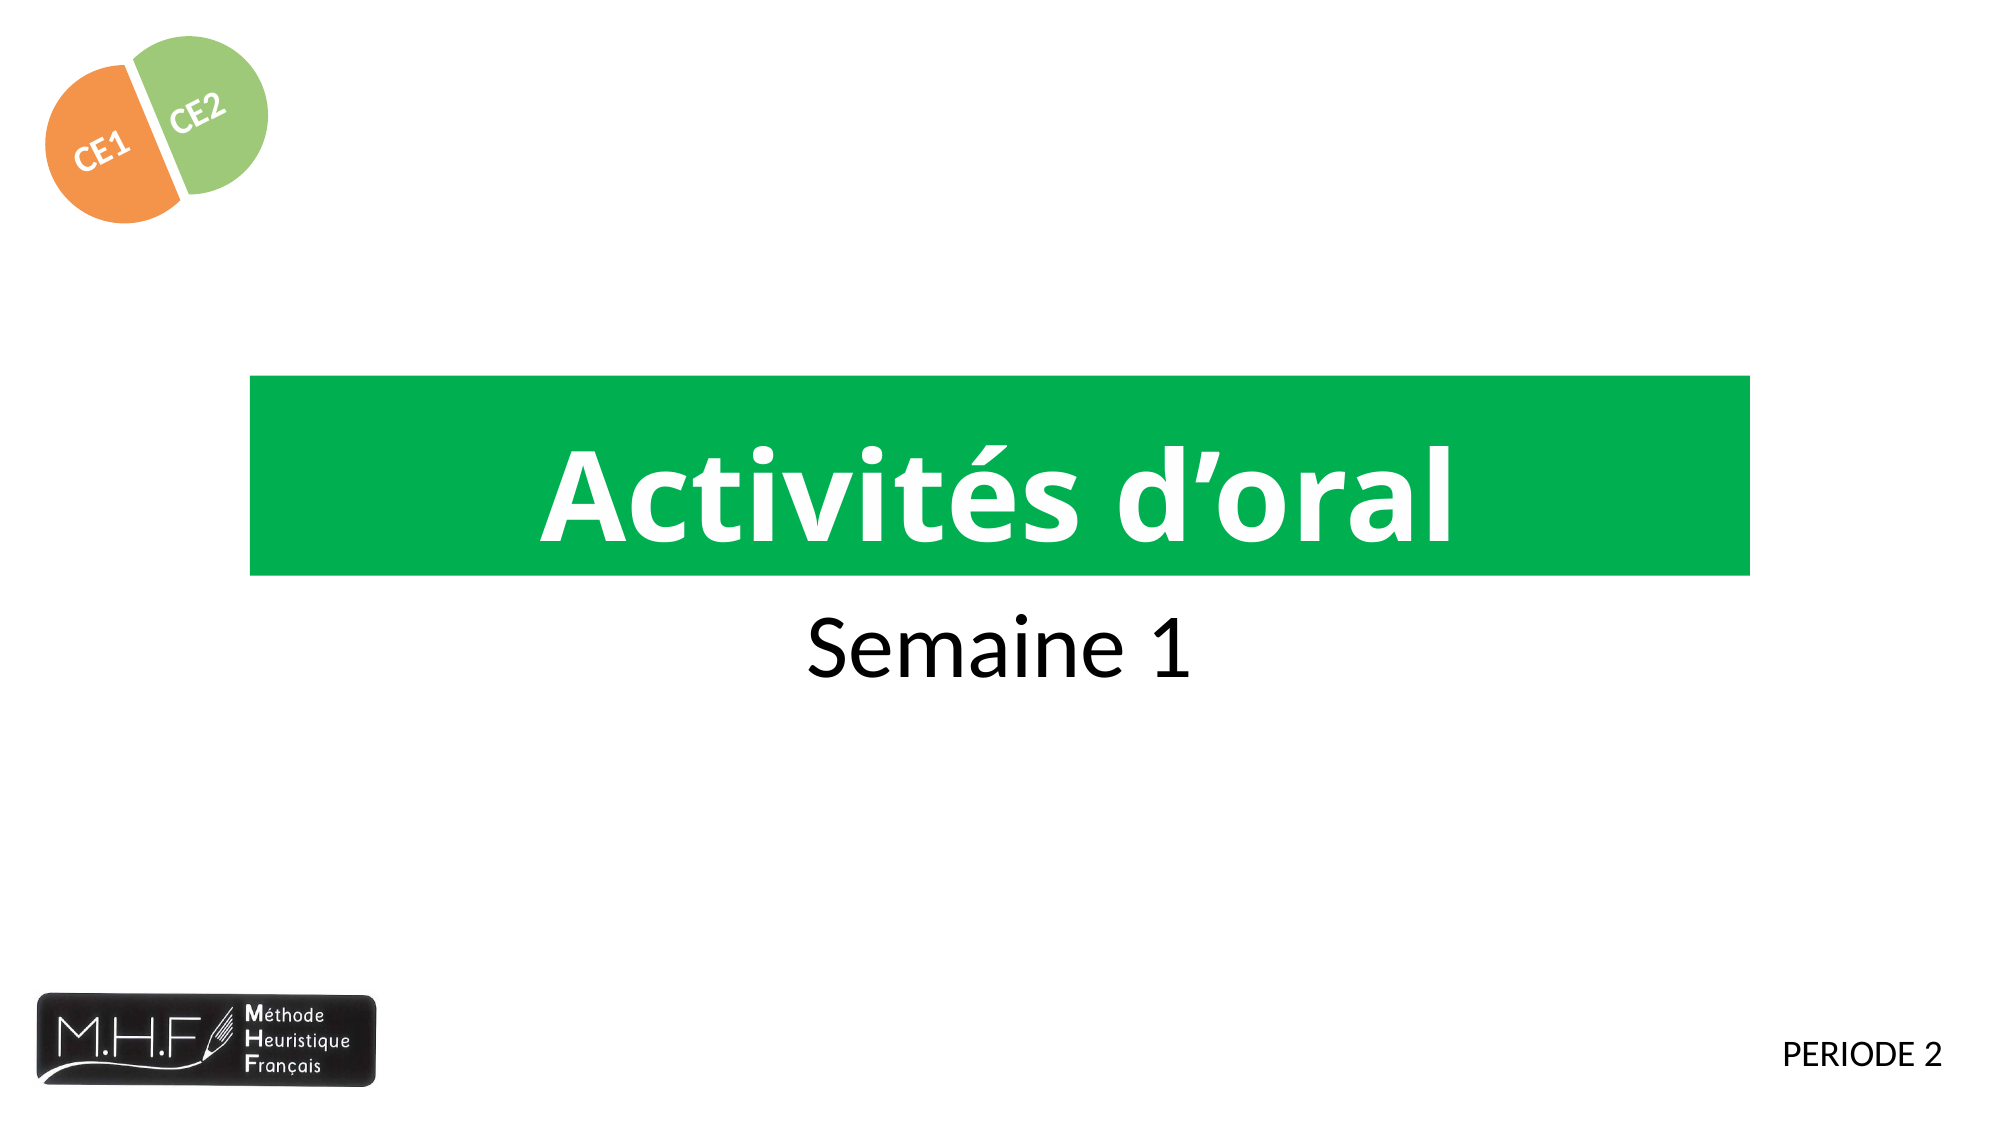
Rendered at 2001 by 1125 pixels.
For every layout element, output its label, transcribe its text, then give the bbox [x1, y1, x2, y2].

subtitle Semaine 1 [249, 590, 1750, 863]
title Activités d’oral [249, 375, 1750, 576]
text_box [45, 35, 269, 224]
picture [33, 990, 379, 1089]
text_box PERIODE 2 [1362, 1021, 1967, 1082]
